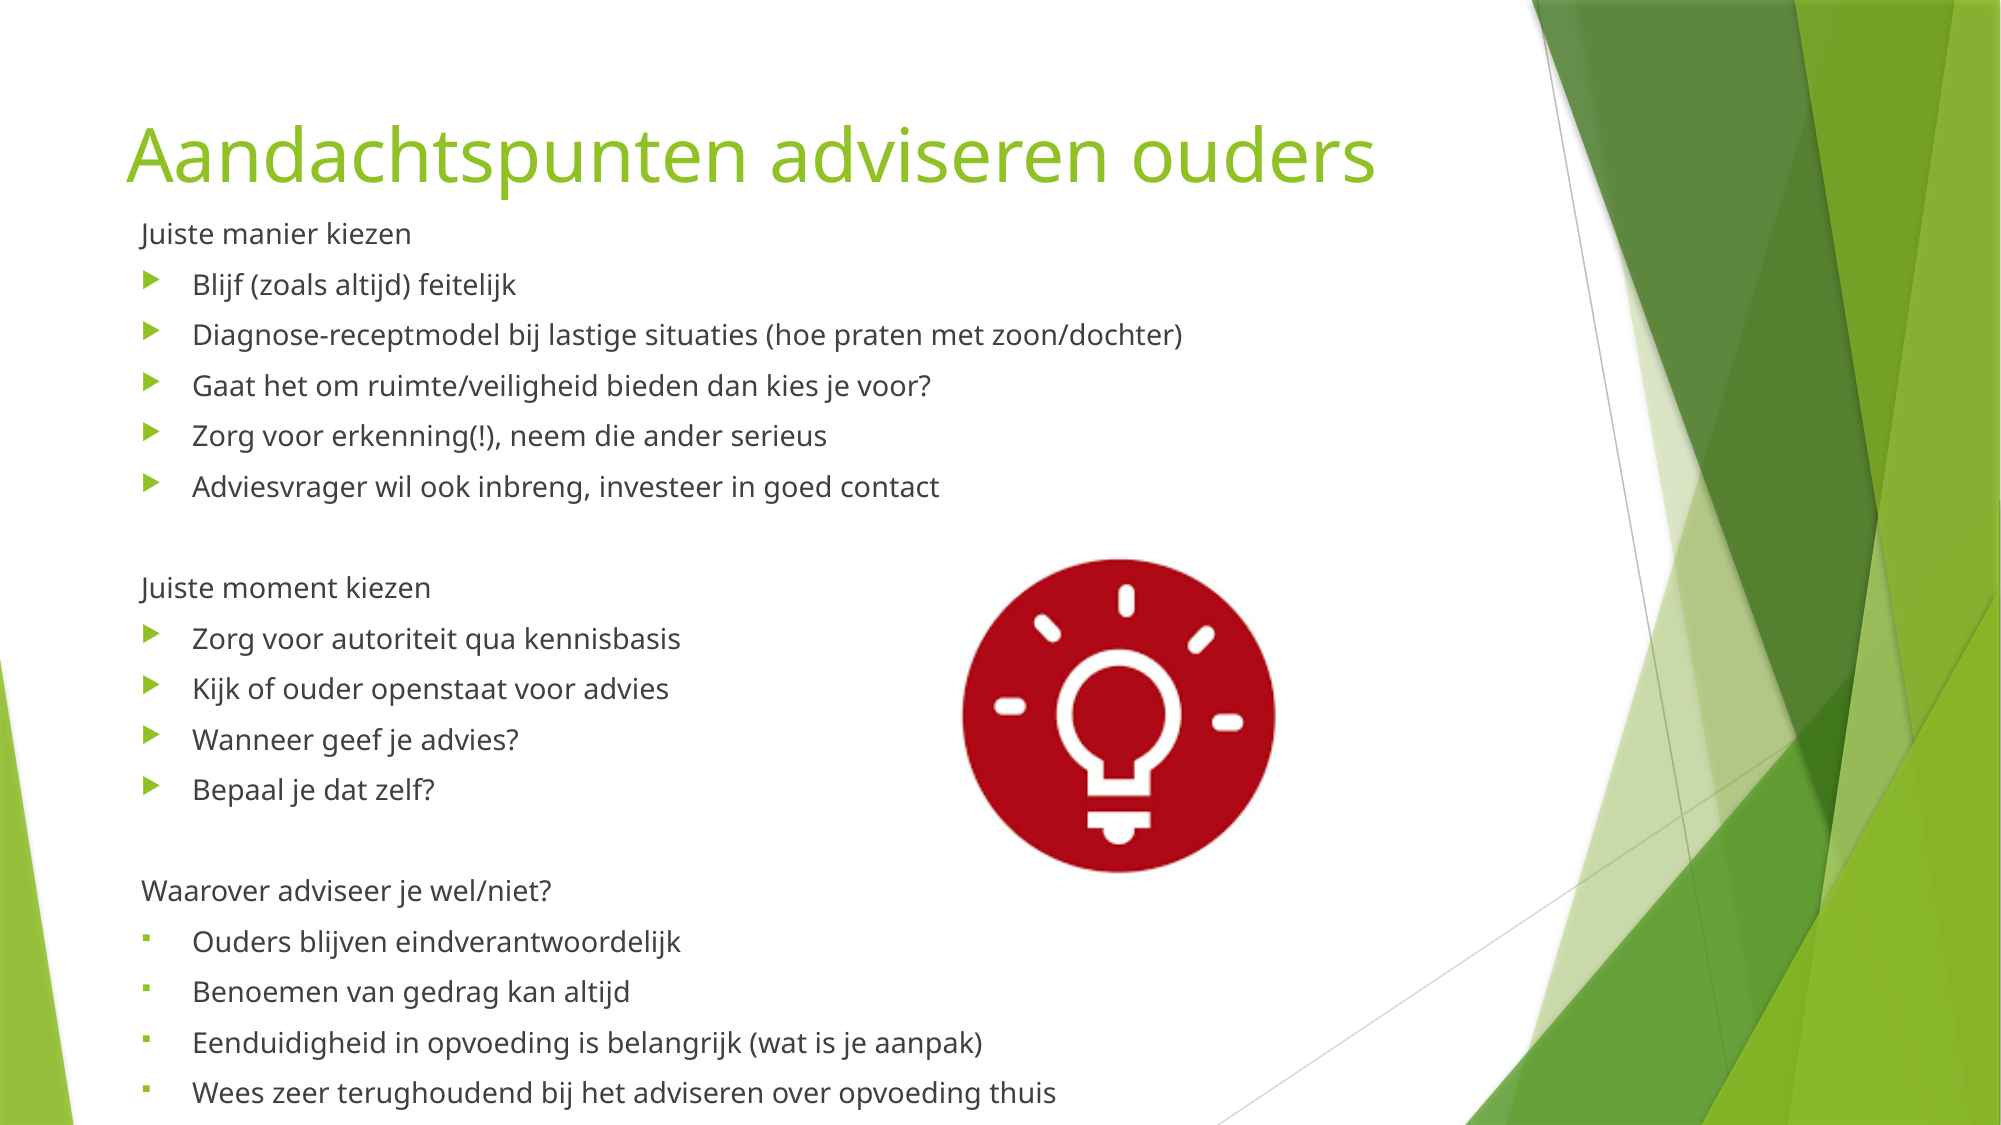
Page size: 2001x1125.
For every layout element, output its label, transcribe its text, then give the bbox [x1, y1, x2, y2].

picture [797, 549, 1417, 892]
list Juiste manier kiezen Blijf (zoals altijd) feitelijk Diagnose-receptmodel bij lastige situaties (hoe praten met zoon/dochter) Gaat het om ruimte/veiligheid bieden dan kies je voor? Zorg voor erkenning(!), neem die ander serieus Adviesvrager wil ook inbreng, investeer in goed contact Juiste moment kiezen Zorg voor autoriteit qua kennisbasis Kijk of ouder openstaat voor advies Wanneer geef je advies? Bepaal je dat zelf? Waarover adviseer je wel/niet? Ouders blijven eindverantwoordelijk Benoemen van gedrag kan altijd Eenduidigheid in opvoeding is belangrijk (wat is je aanpak) Wees zeer terughoudend bij het adviseren over opvoeding thuis [126, 208, 1537, 1125]
title Aandachtspunten adviseren ouders [111, 99, 1522, 317]
